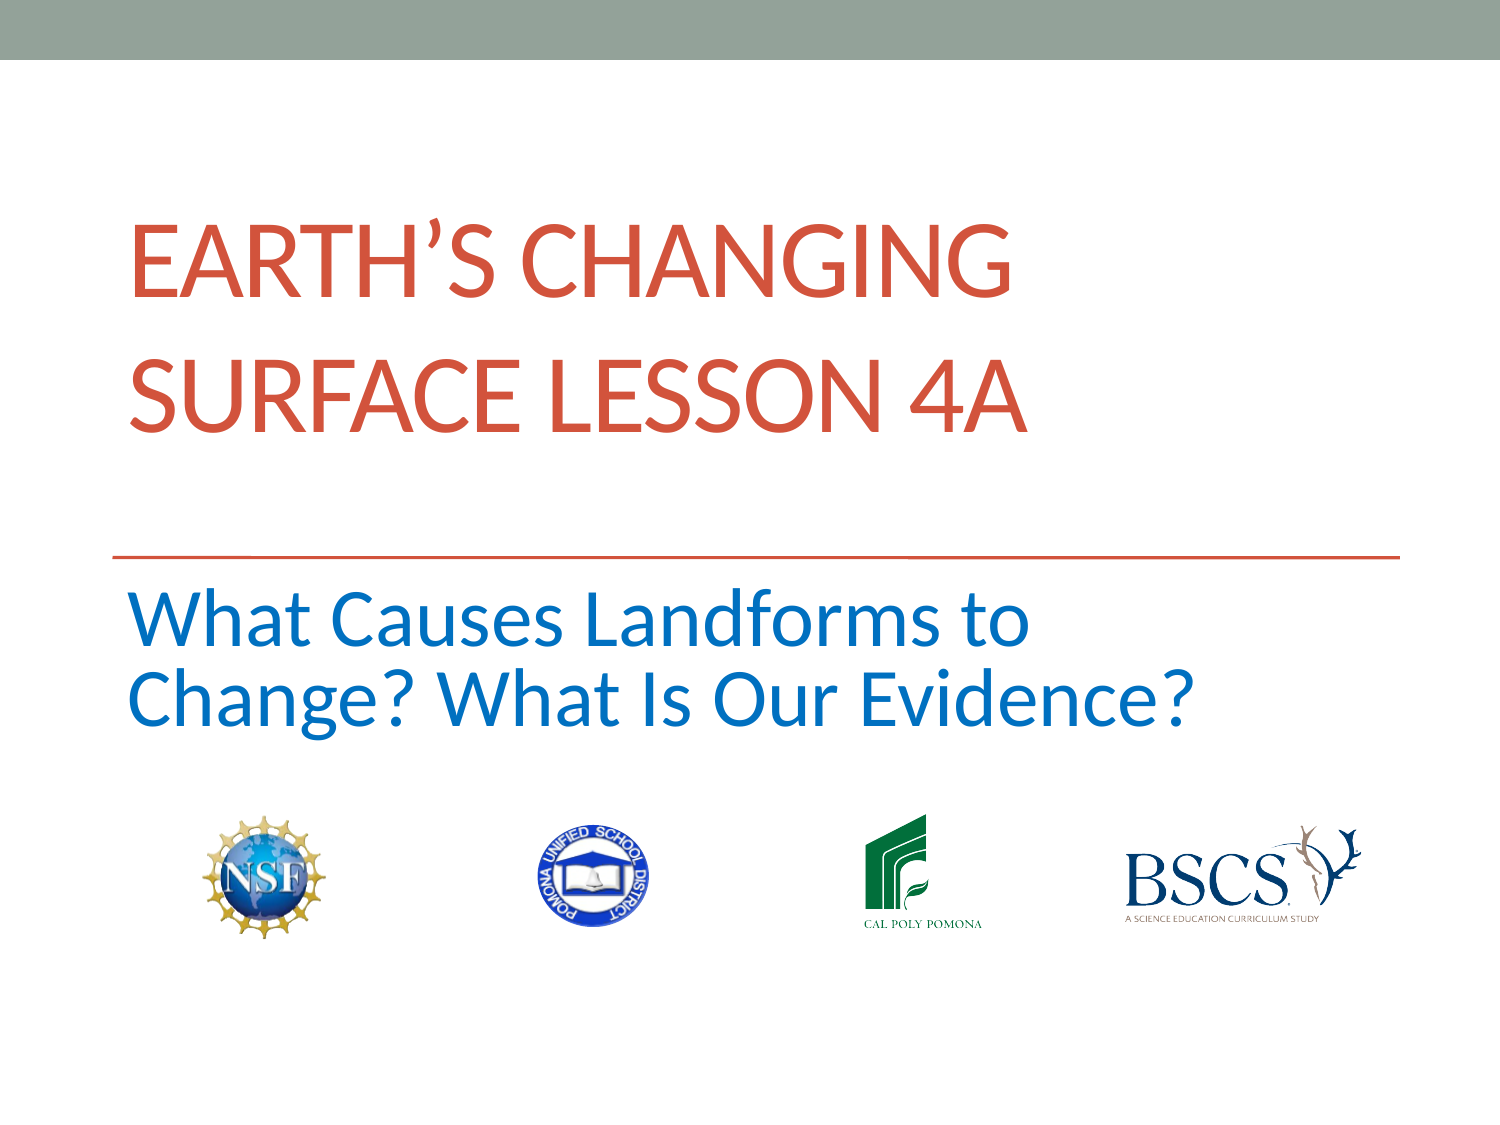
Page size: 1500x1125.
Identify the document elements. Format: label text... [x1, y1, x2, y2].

picture [862, 812, 984, 930]
picture [199, 812, 330, 942]
subtitle What Causes Landforms to Change? What Is Our Evidence? [112, 575, 1350, 938]
picture [1124, 824, 1362, 922]
picture [537, 824, 650, 928]
title Earth’s Changing Surface Lesson 4a [112, 200, 1400, 463]
